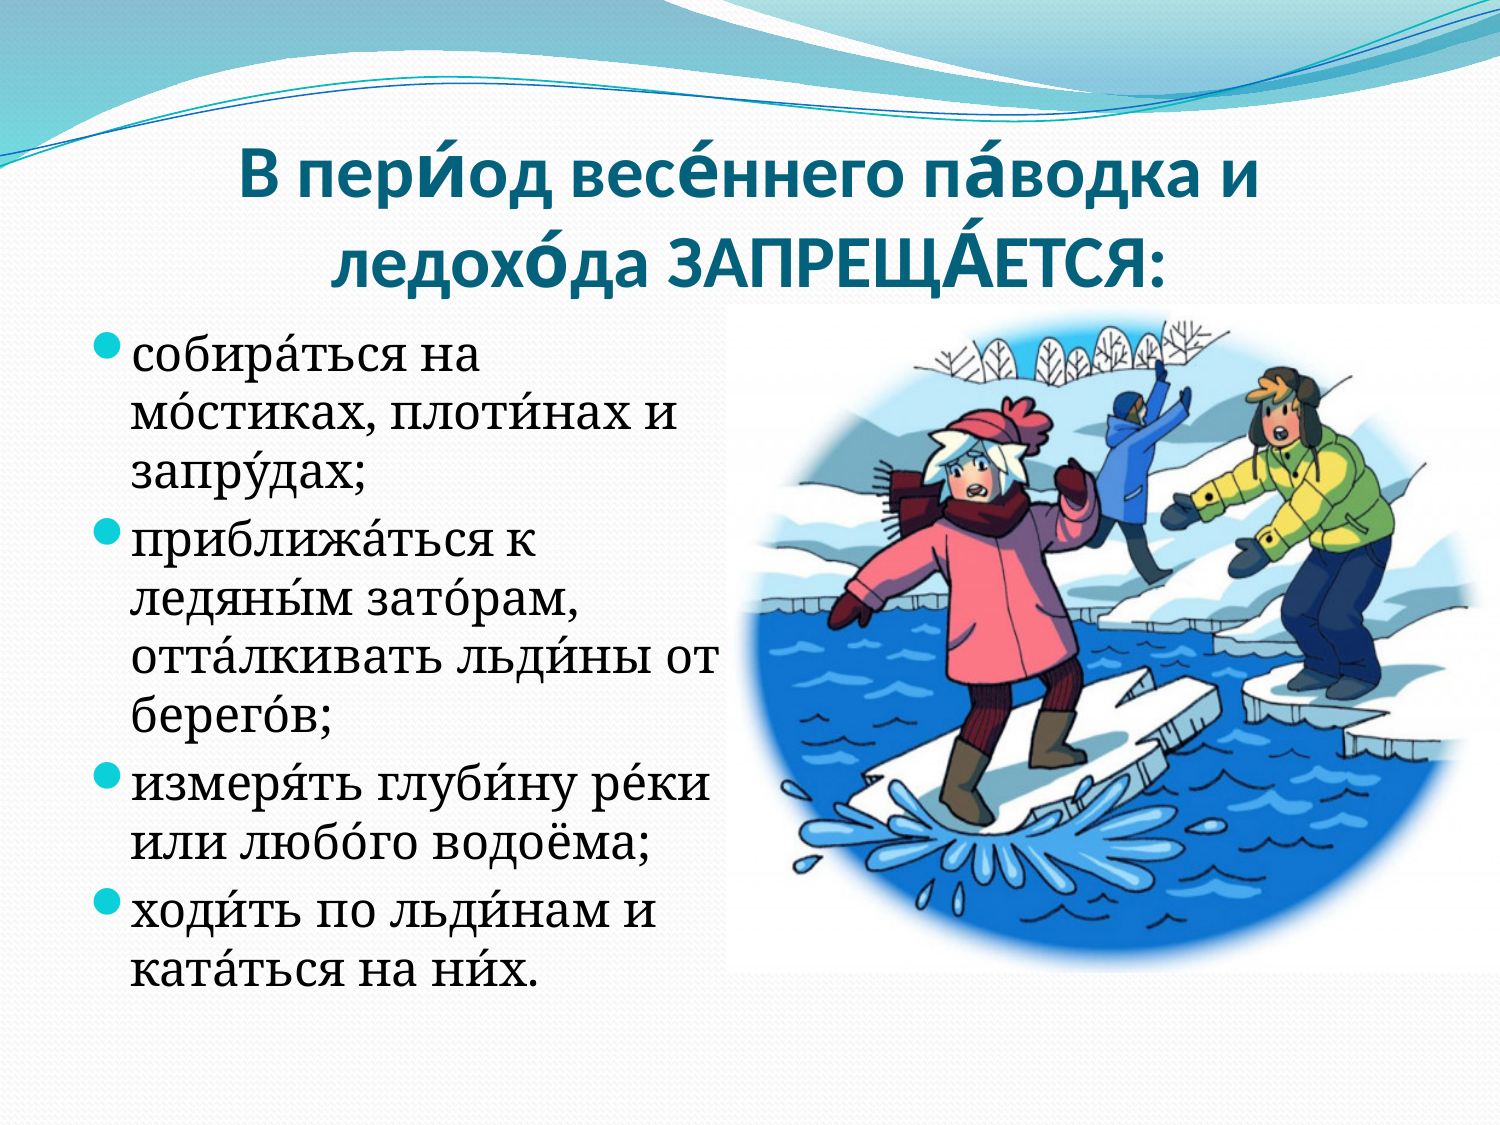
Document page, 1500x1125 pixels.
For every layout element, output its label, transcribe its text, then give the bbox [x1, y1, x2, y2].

title В пери́од весе́ннего па́водка и ледохо́да ЗАПРЕЩА́ЕТСЯ: [75, 115, 1425, 303]
picture [726, 304, 1500, 973]
list собира́ться на мо́стиках, плоти́нах и запру́дах; приближа́ться к ледяны́м зато́рам, отта́лкивать льди́ны от берего́в; измеря́ть глуби́ну ре́ки или любо́го водоёма; ходи́ть по льди́нам и ката́ться на ни́х. [75, 314, 738, 1043]
